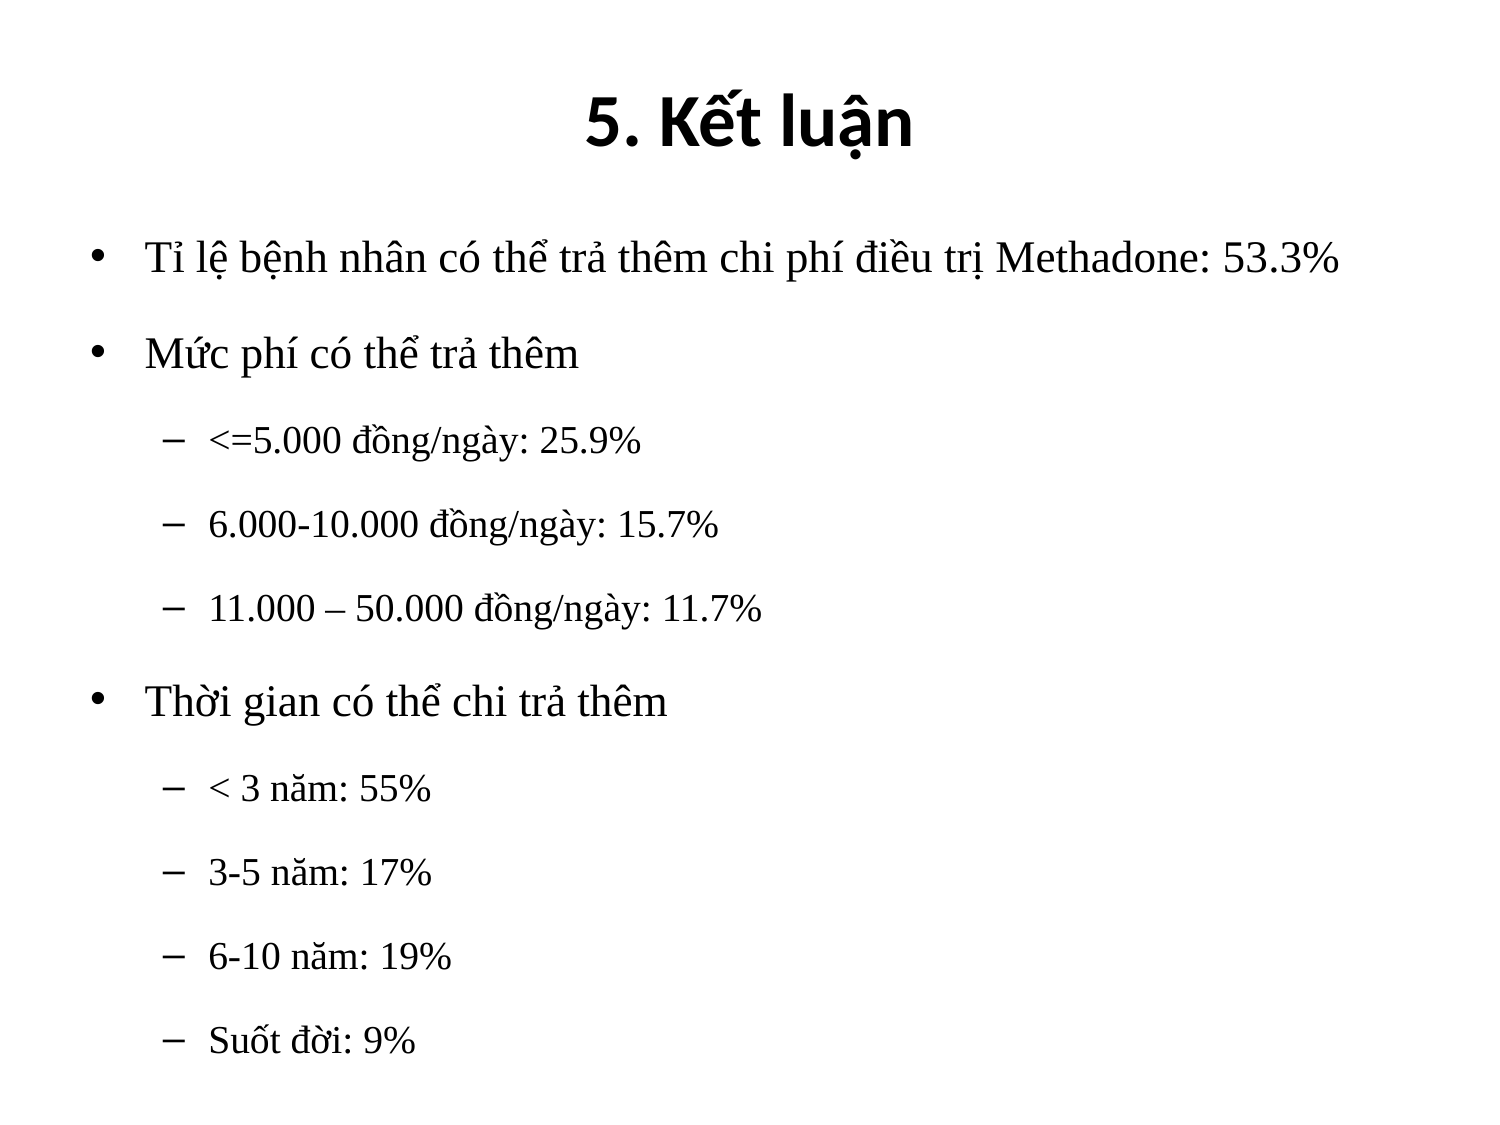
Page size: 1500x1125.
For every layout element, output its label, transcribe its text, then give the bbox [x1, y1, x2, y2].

list Tỉ lệ bệnh nhân có thể trả thêm chi phí điều trị Methadone: 53.3% Mức phí có thể trả thêm <=5.000 đồng/ngày: 25.9% 6.000-10.000 đồng/ngày: 15.7% 11.000 – 50.000 đồng/ngày: 11.7% Thời gian có thể chi trả thêm < 3 năm: 55% 3-5 năm: 17% 6-10 năm: 19% Suốt đời: 9% [75, 187, 1425, 1075]
title 5. Kết luận [75, 45, 1425, 187]
